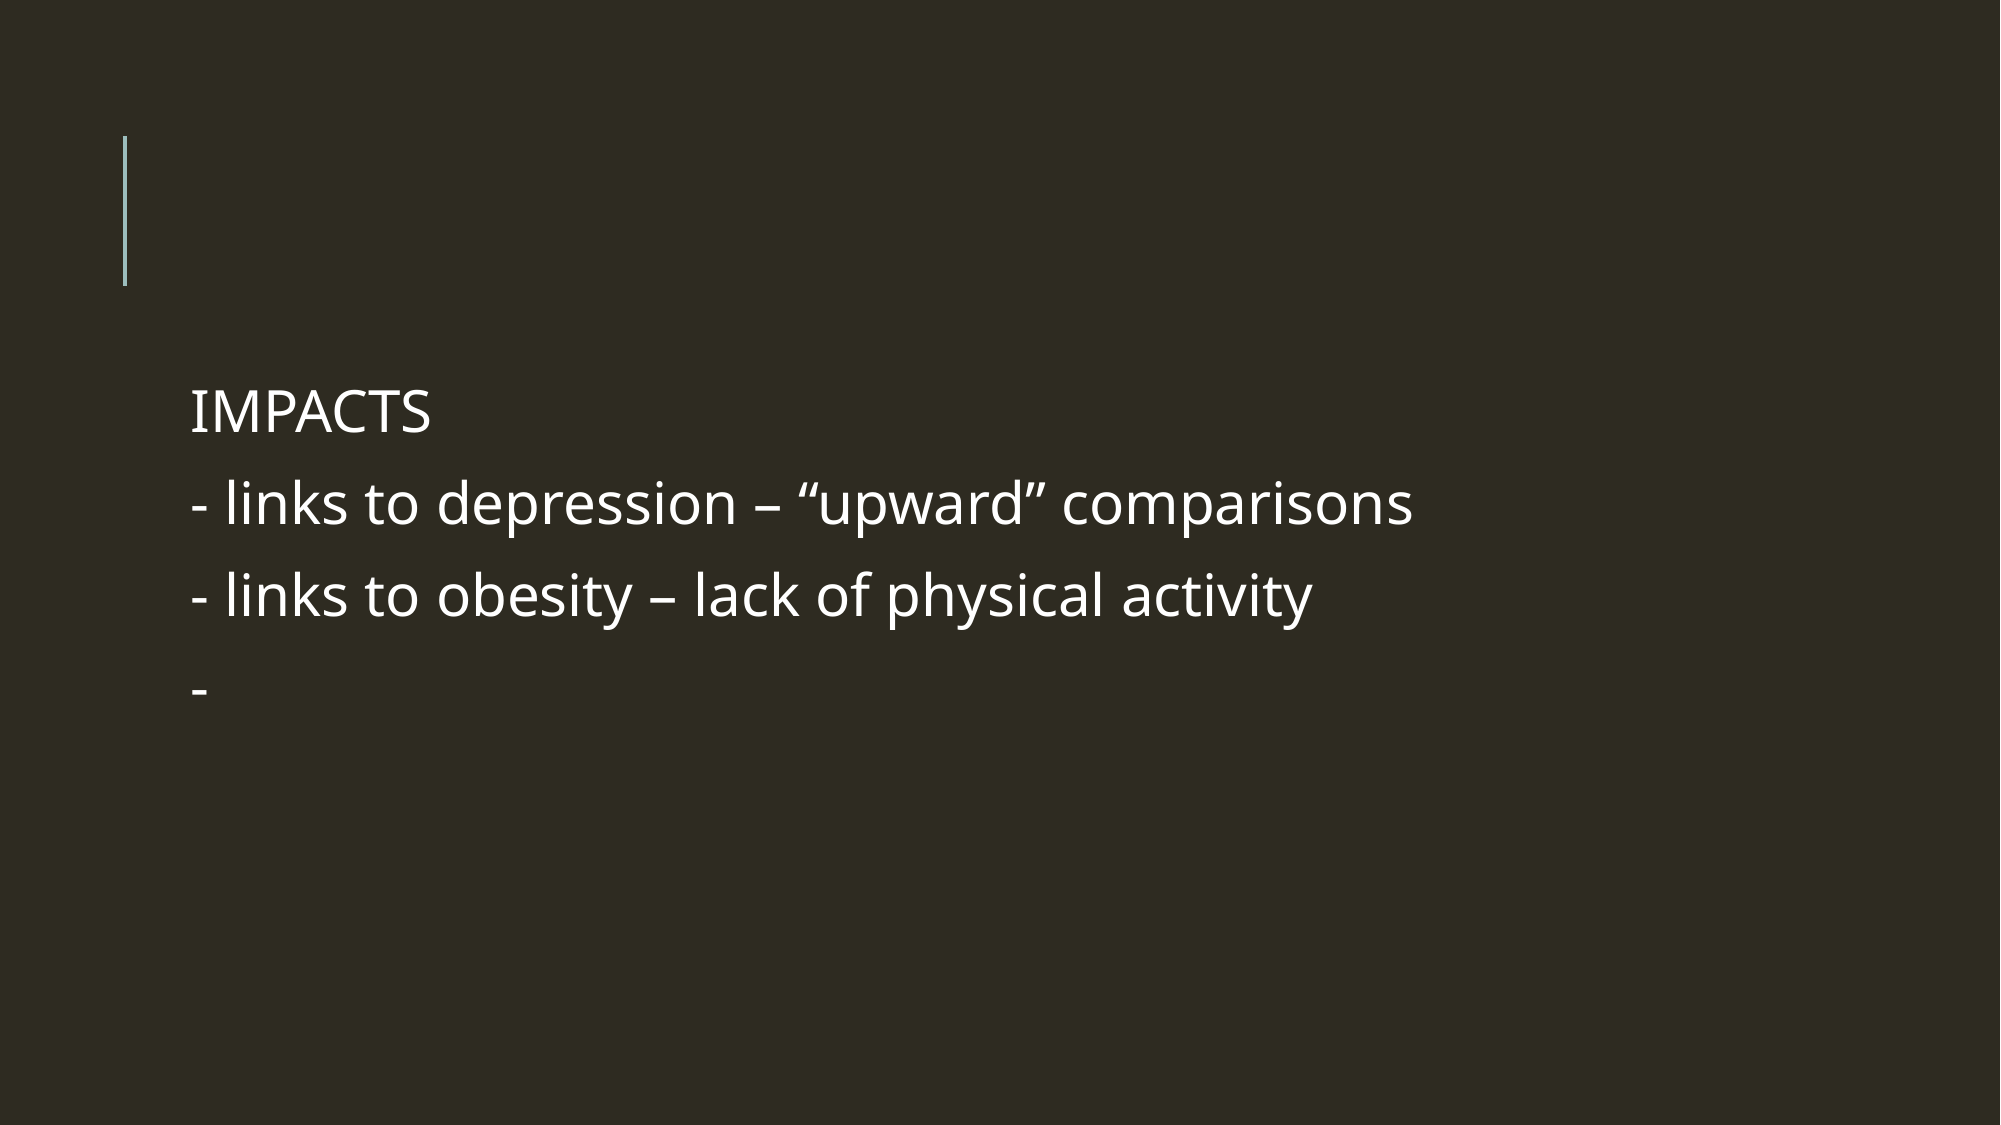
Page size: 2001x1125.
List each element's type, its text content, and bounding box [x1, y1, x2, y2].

list IMPACTS - links to depression – “upward” comparisons - links to obesity – lack of physical activity - [168, 375, 1763, 1035]
